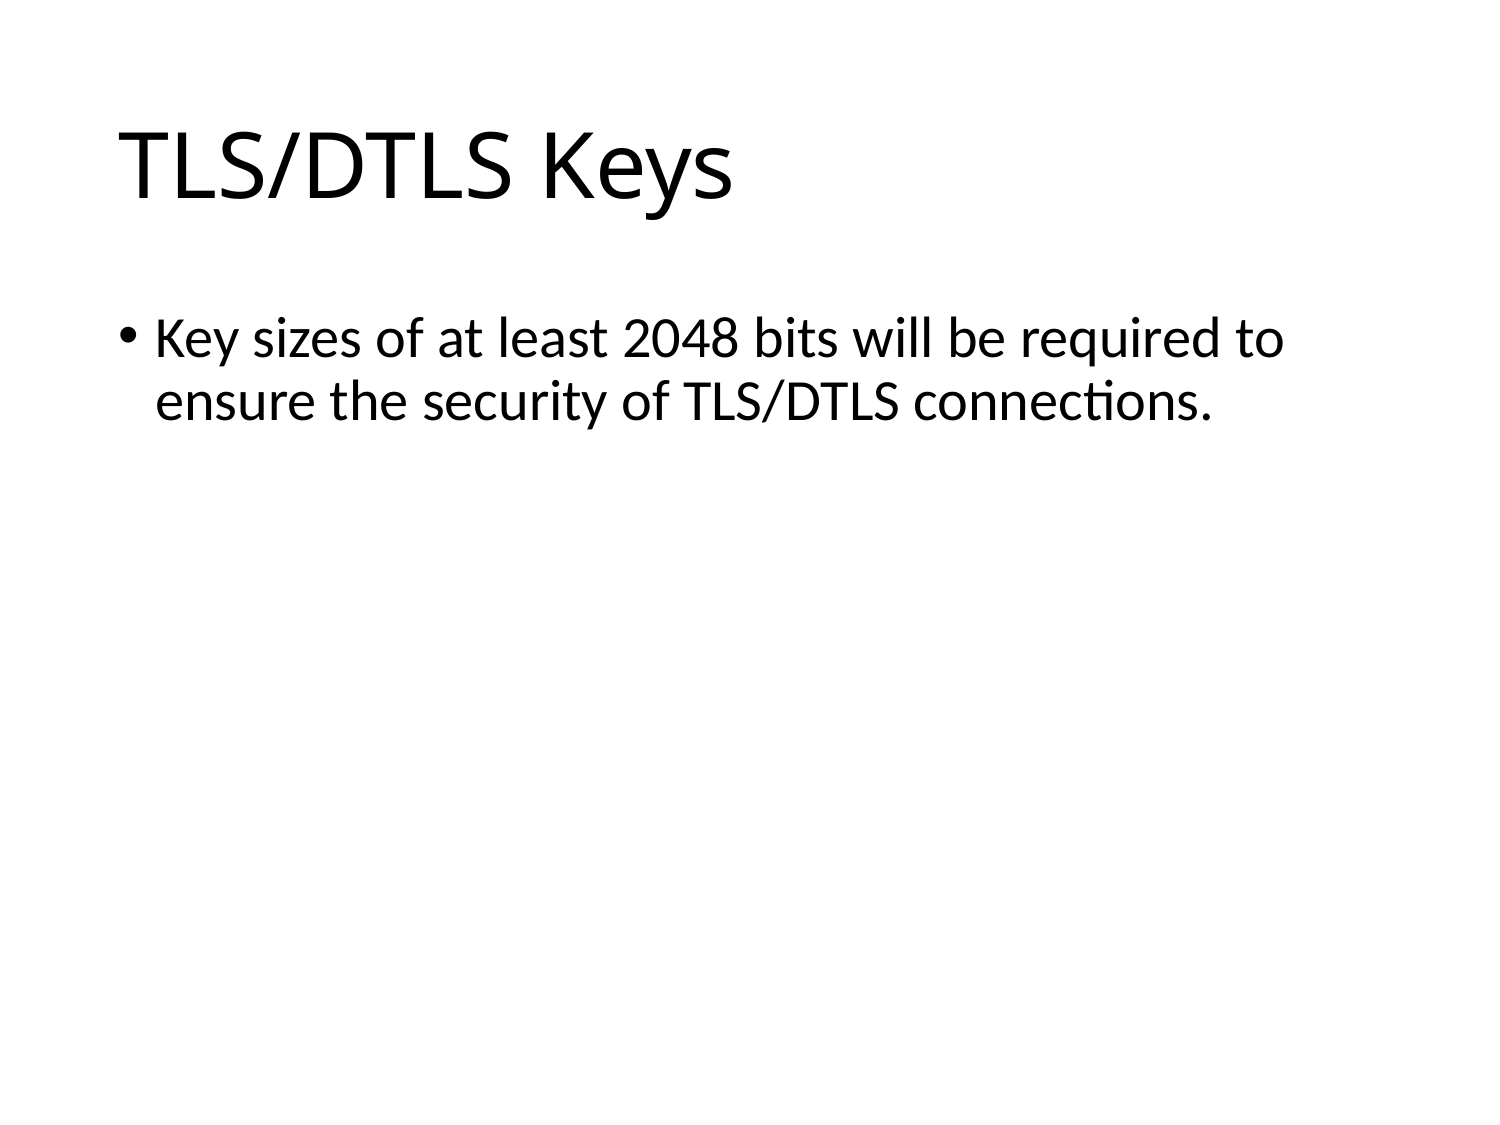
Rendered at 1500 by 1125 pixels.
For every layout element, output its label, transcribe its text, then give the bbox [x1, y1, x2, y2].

list Key sizes of at least 2048 bits will be required to ensure the security of TLS/DTLS connections. [103, 299, 1397, 1014]
title TLS/DTLS Keys [103, 59, 1397, 278]
